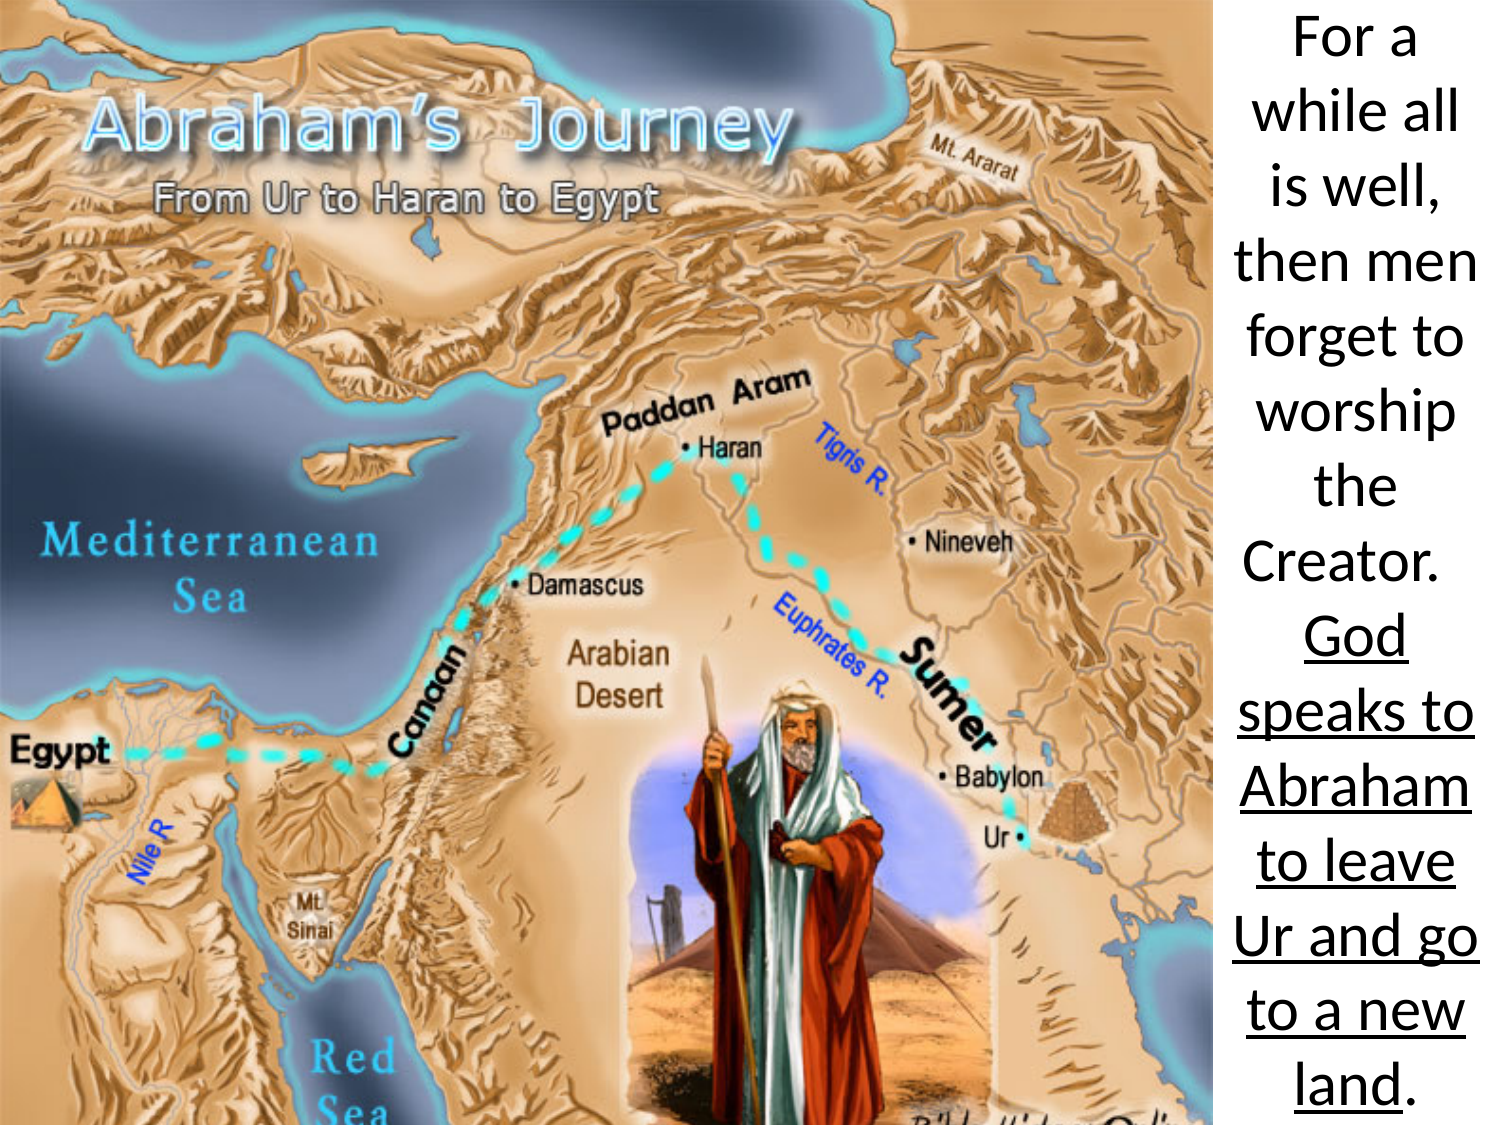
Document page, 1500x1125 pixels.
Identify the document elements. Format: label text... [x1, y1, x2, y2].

title For a while all is well, then men forget to worship the Creator. God speaks to Abraham to leave Ur and go to a new land. [1217, 12, 1500, 1100]
picture [0, 0, 1213, 1125]
